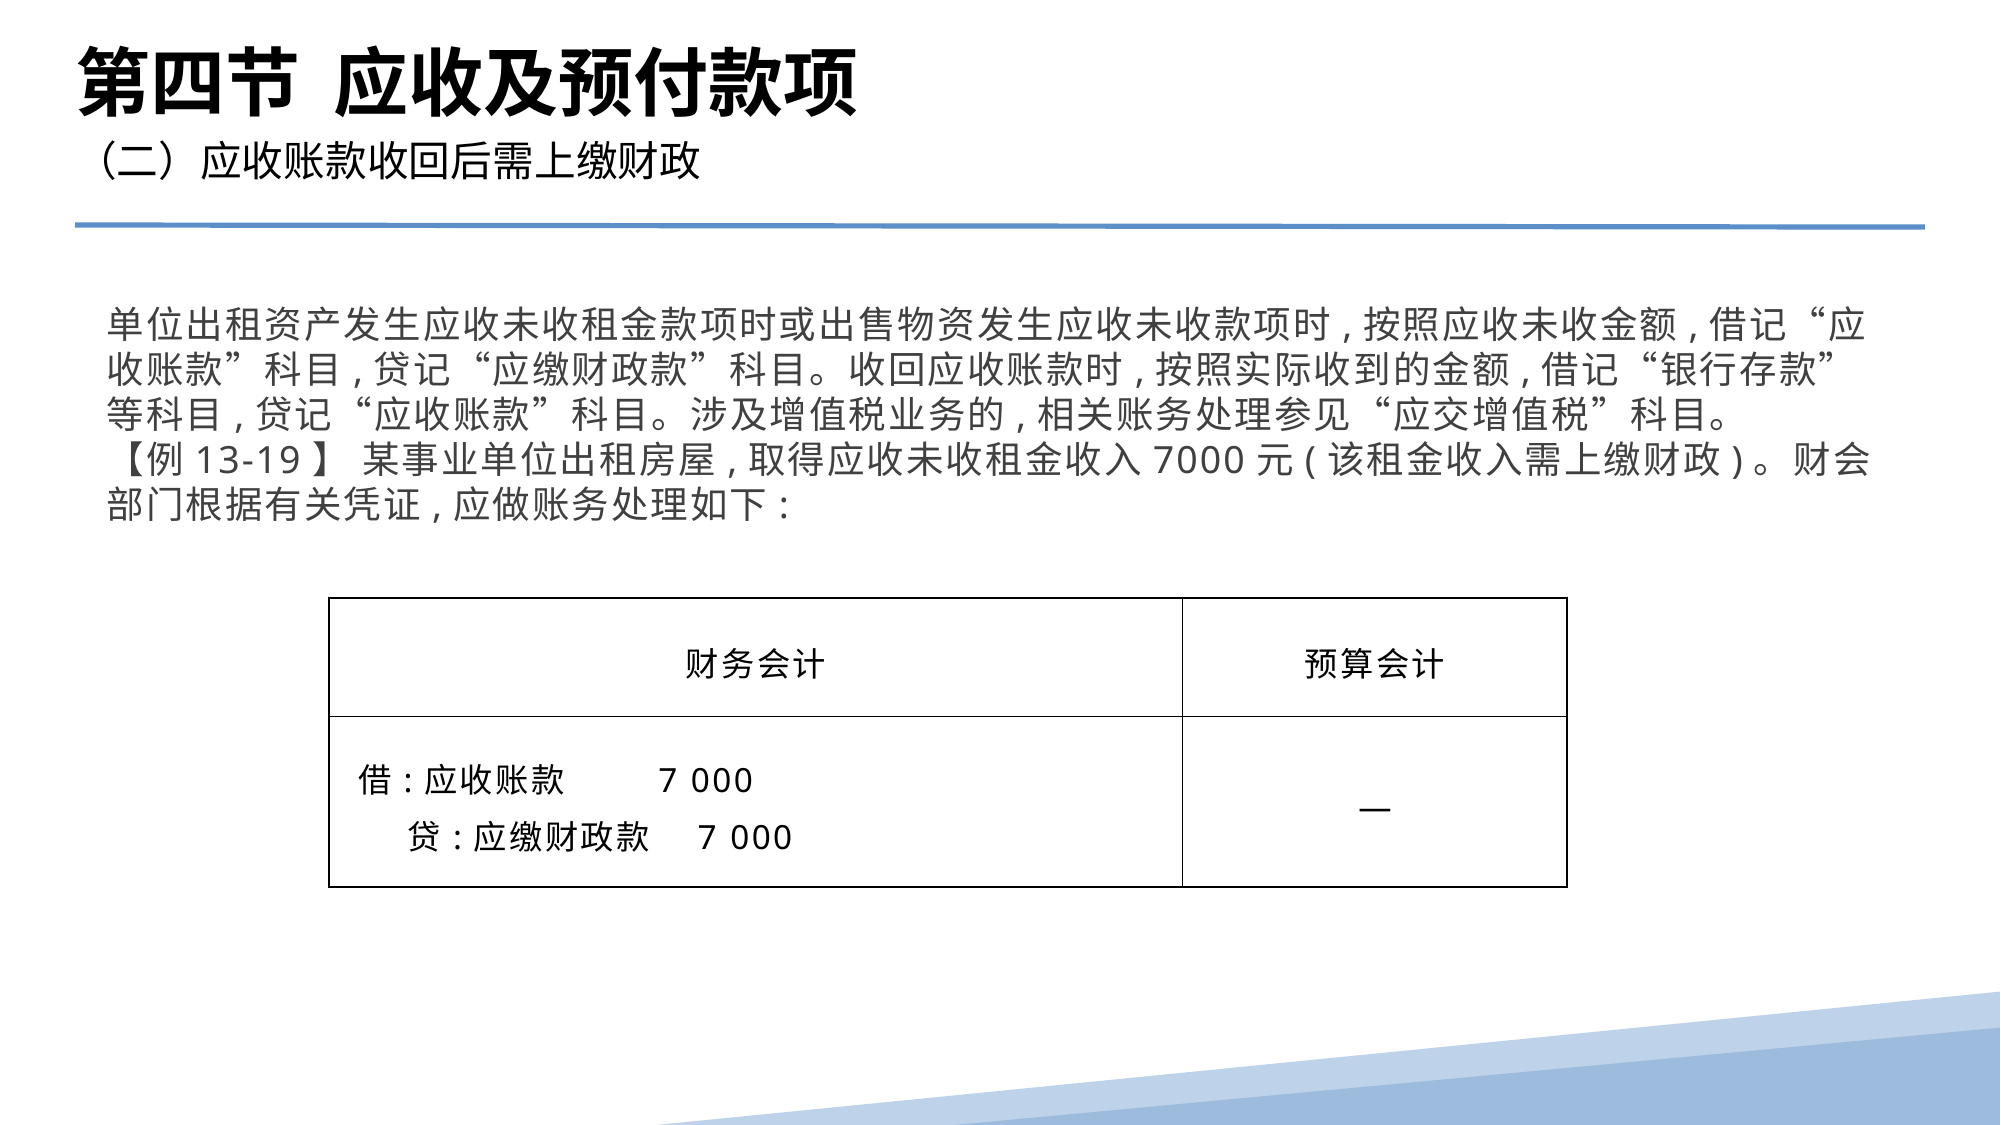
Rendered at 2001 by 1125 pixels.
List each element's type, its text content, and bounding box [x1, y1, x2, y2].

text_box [74, 224, 1925, 228]
table_cell 借:应收账款 7 000 贷:应缴财政款 7 000 [330, 717, 1182, 886]
text_box 单位出租资产发生应收未收租金款项时或出售物资发生应收未收款项时,按照应收未收金额,借记“应收账款”科目,贷记“应缴财政款”科目。收回应收账款时,按照实际收到的金额,借记“银行存款”等科目,贷记“应收账款”科目。涉及增值税业务的,相关账务处理参见“应交增值税”科目。 【例13-19】 某事业单位出租房屋,取得应收未收租金收入7000元(该租金收入需上缴财政)。财会部门根据有关凭证,应做账务处理如下: [96, 228, 1902, 654]
table_header 预算会计 [1183, 599, 1566, 716]
text_box （二）应收账款收回后需上缴财政 [75, 124, 1925, 200]
table_cell — [1183, 717, 1566, 886]
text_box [656, 991, 2000, 1125]
text_box 第四节 应收及预付款项 [75, 24, 1925, 124]
table_header 财务会计 [330, 599, 1182, 716]
